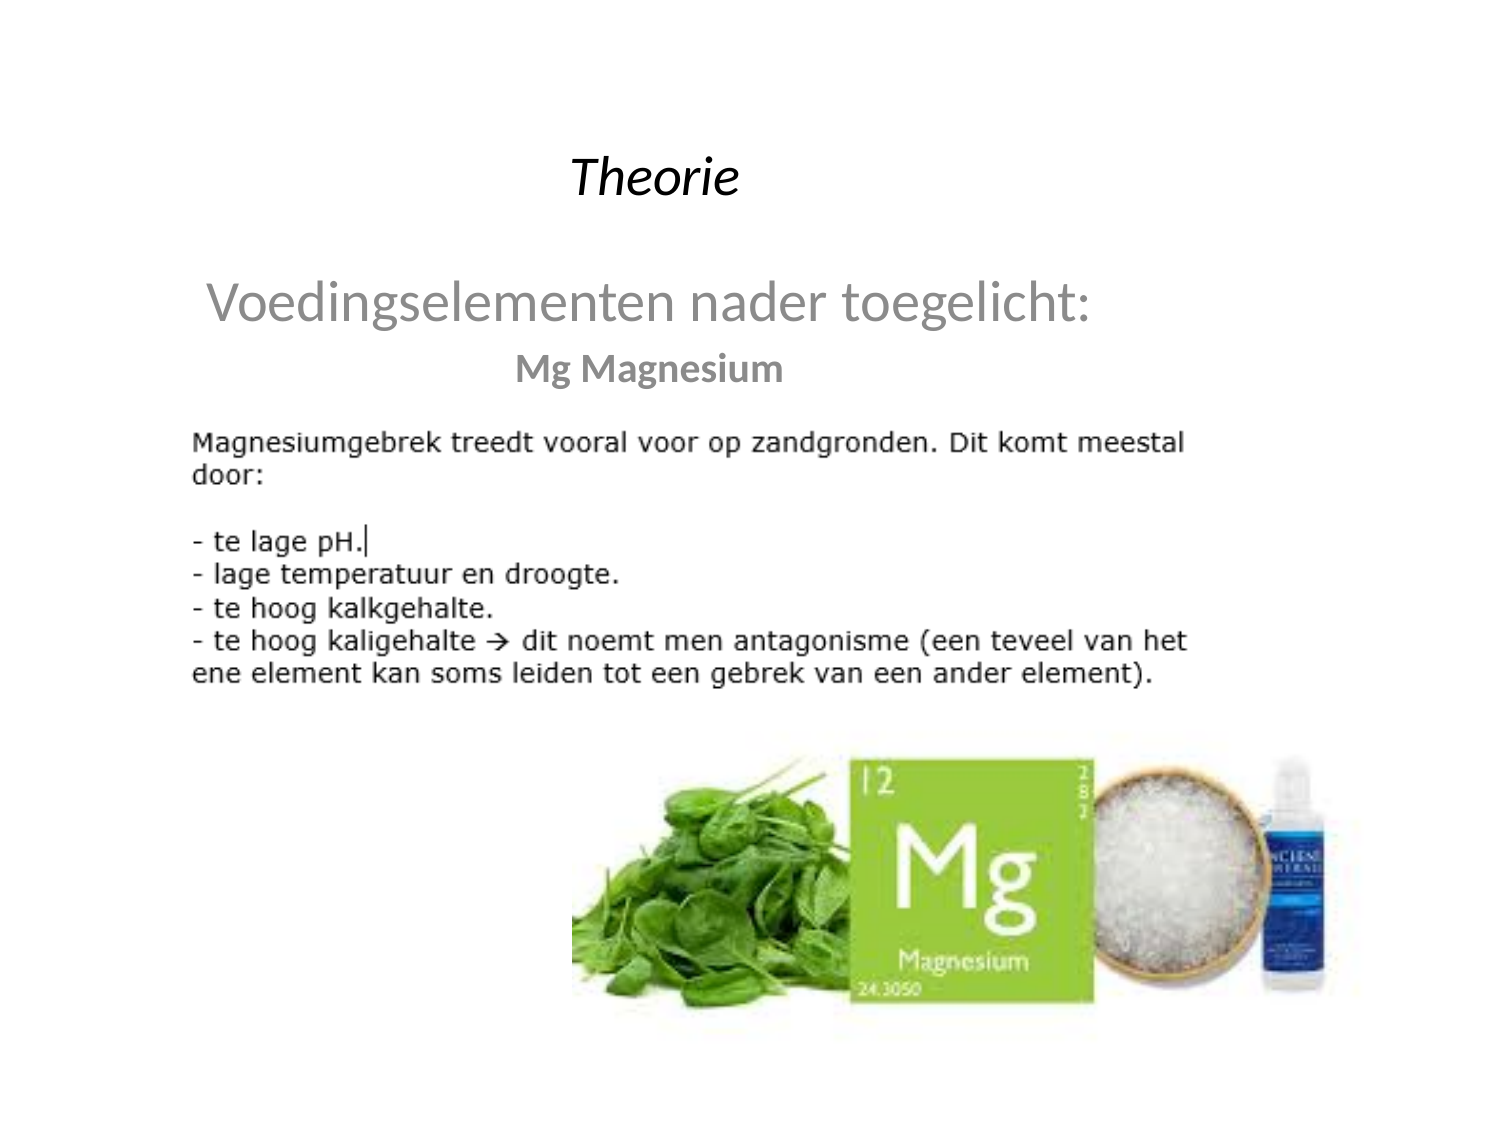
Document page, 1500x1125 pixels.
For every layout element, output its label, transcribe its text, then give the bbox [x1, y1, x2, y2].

subtitle Voedingselementen nader toegelicht: Mg Magnesium [64, 255, 1235, 882]
title Theorie [112, 101, 1199, 244]
picture [175, 420, 1374, 1117]
